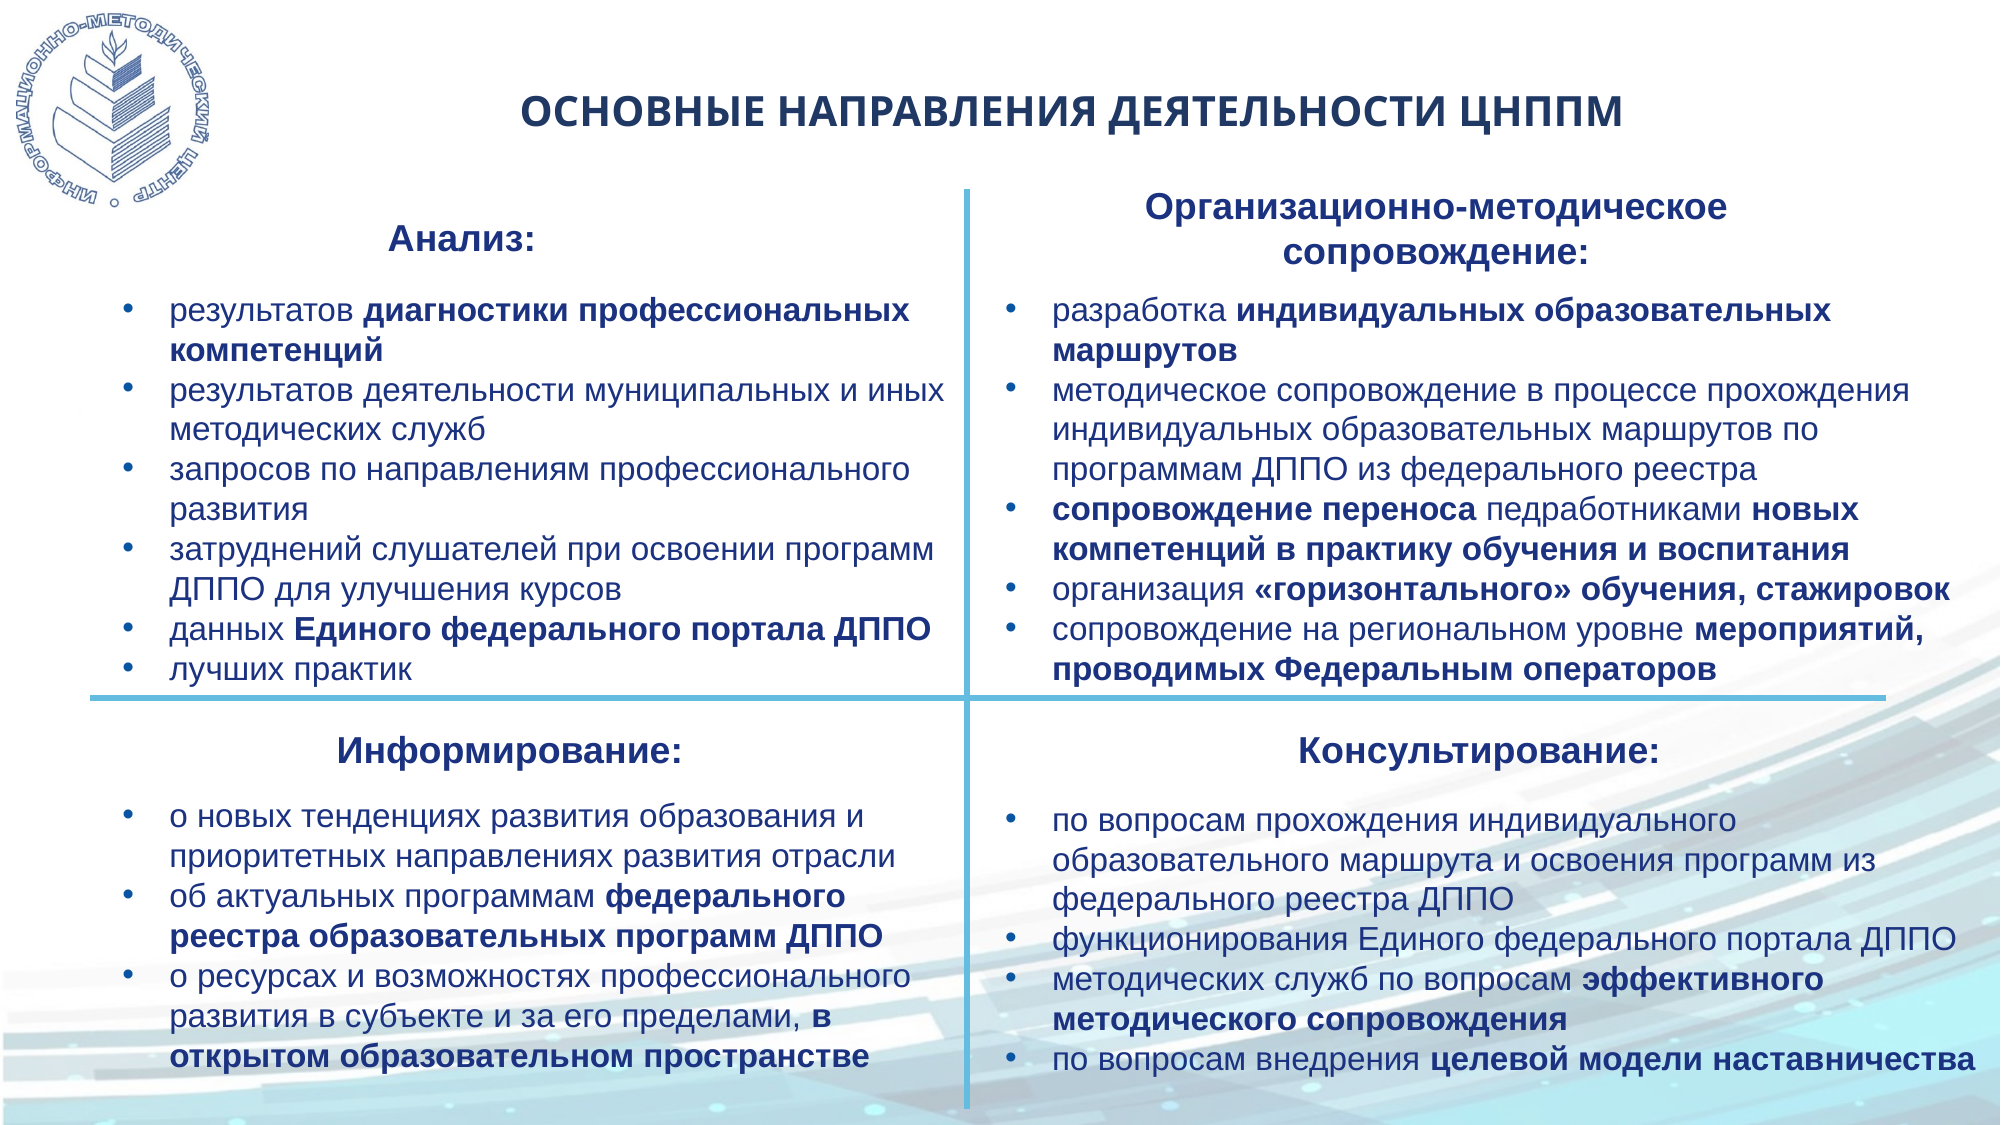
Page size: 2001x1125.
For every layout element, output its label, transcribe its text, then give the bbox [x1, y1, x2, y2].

picture [15, 11, 209, 209]
text_box Консультирование: [1283, 718, 1699, 779]
text_box Информирование: [302, 718, 718, 779]
text_box Организационно-методическое сопровождение: [1086, 174, 1786, 280]
title Основные направления деятельности ЦНППМ [209, 48, 1939, 178]
text_box по вопросам прохождения индивидуального образовательного маршрута и освоения программ из федерального реестра ДППО функционирования Единого федерального портала ДППО методических служб по вопросам эффективного методического сопровождения по вопросам внедрения целевой модели наставничества [990, 790, 2000, 1125]
text_box о новых тенденциях развития образования и приоритетных направлениях развития отрасли об актуальных программам федерального реестра образовательных программ ДППО о ресурсах и возможностях профессионального развития в субъекте и за его пределами, в открытом образовательном пространстве [107, 786, 973, 1121]
text_box Анализ: [372, 206, 586, 266]
text_box разработка индивидуальных образовательных маршрутов методическое сопровождение в процессе прохождения индивидуальных образовательных маршрутов по программам ДППО из федерального реестра сопровождение переноса педработниками новых компетенций в практику обучения и воспитания организация «горизонтального» обучения, стажировок сопровождение на региональном уровне мероприятий, проводимых Федеральным операторов [990, 280, 1986, 695]
text_box результатов диагностики профессиональных компетенций результатов деятельности муниципальных и иных методических служб запросов по направлениям профессионального развития затруднений слушателей при освоении программ ДППО для улучшения курсов данных Единого федерального портала ДППО лучших практик [107, 280, 964, 695]
